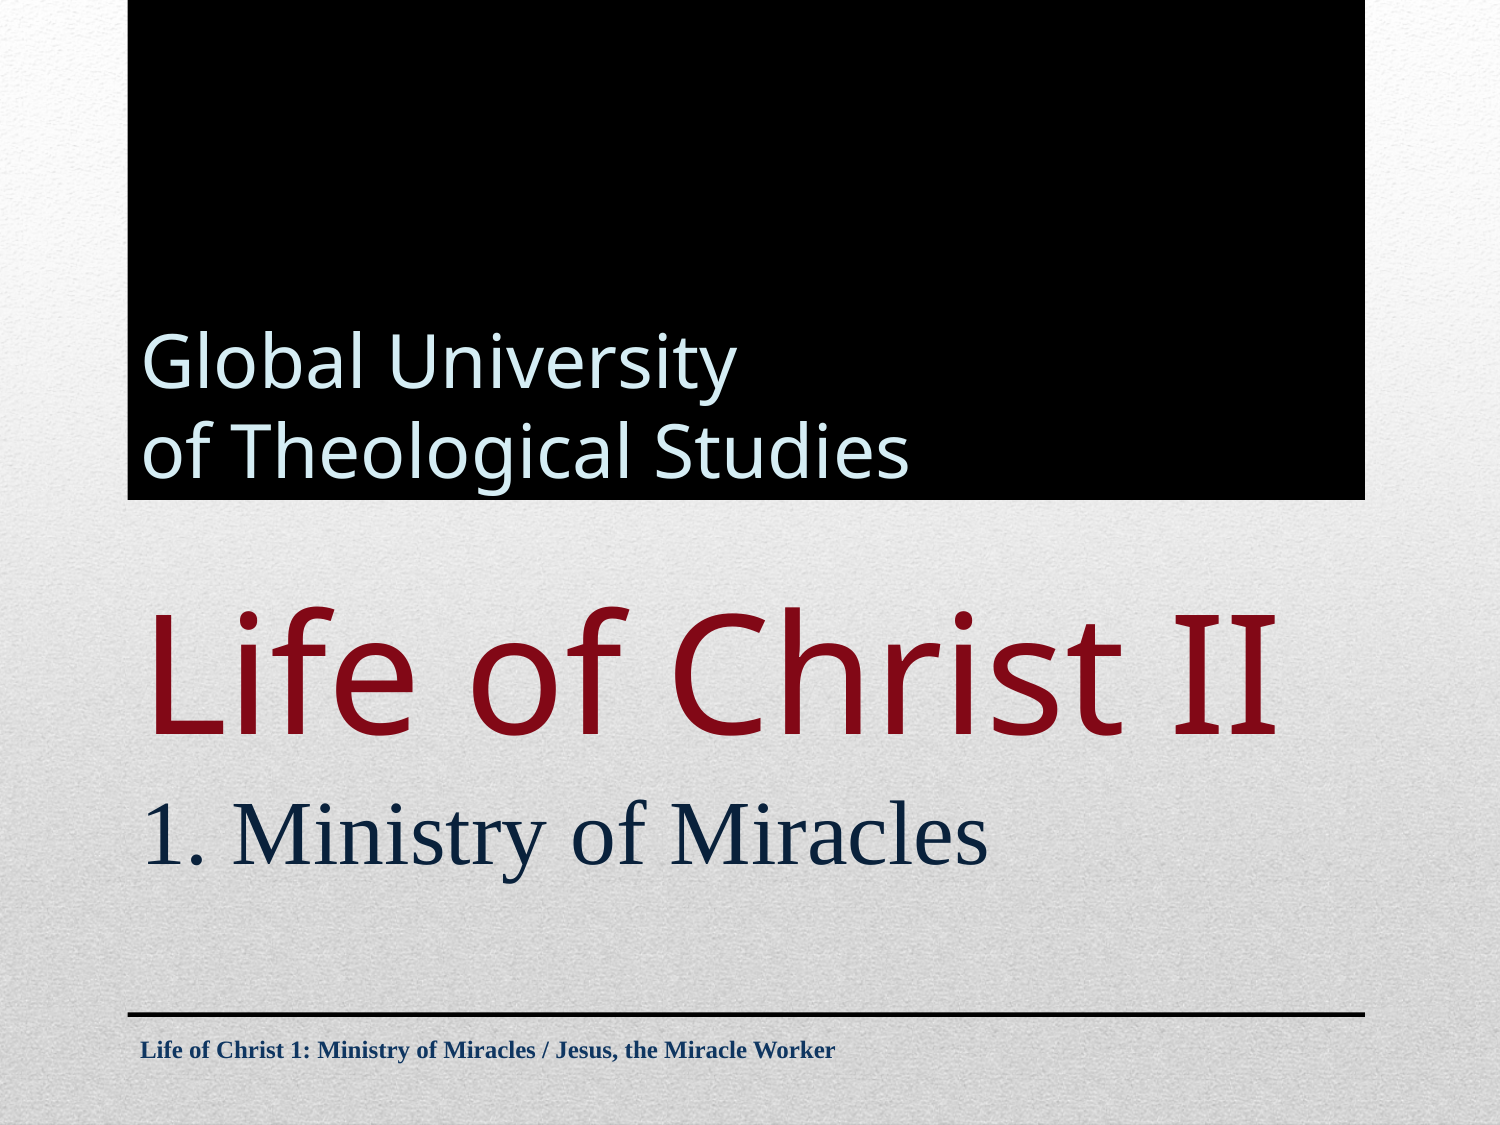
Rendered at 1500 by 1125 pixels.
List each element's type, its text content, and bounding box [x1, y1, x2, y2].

text_box Global University of Theological Studies [125, 251, 1439, 502]
footer Life of Christ 1: Ministry of Miracles / Jesus, the Miracle Worker [125, 1018, 925, 1079]
title Life of Christ II [125, 525, 1363, 775]
subtitle 1. Ministry of Miracles [125, 764, 1342, 1009]
